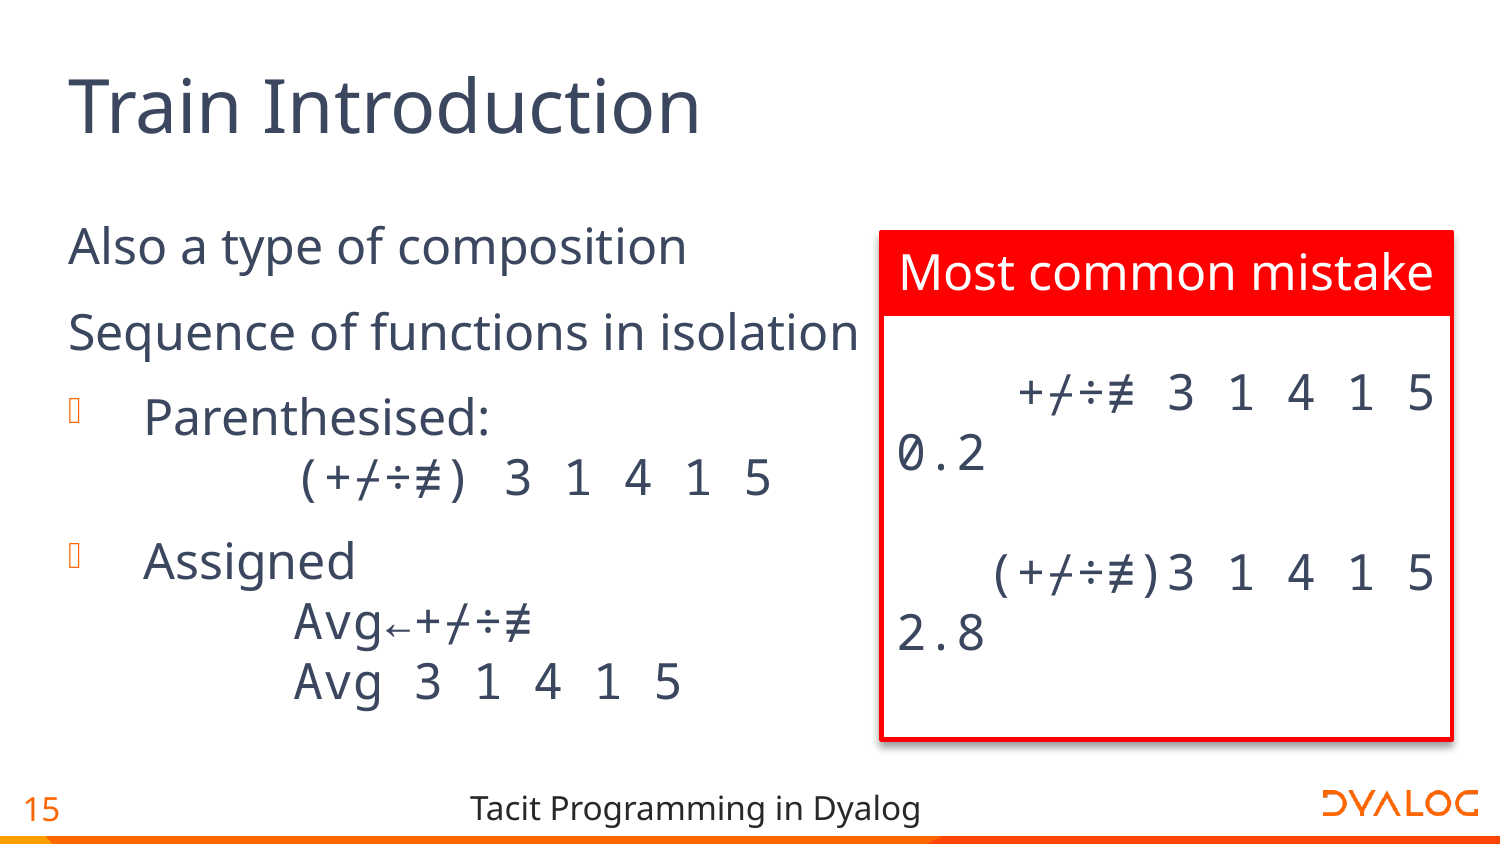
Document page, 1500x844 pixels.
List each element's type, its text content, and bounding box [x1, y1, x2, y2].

picture [0, 836, 1500, 844]
picture [1323, 790, 1478, 816]
list Also a type of composition Sequence of functions in isolation Parenthesised: (+⌿÷≢) 3 1 4 1 5 Assigned Avg←+⌿÷≢ Avg 3 1 4 1 5 [53, 207, 1053, 830]
list +⌿÷≢ 3 1 4 1 5 0.2 (+⌿÷≢)3 1 4 1 5 2.8 [1053, 232, 1453, 740]
text_box Most common mistake [881, 232, 1452, 314]
title Train Introduction [53, 43, 1121, 157]
